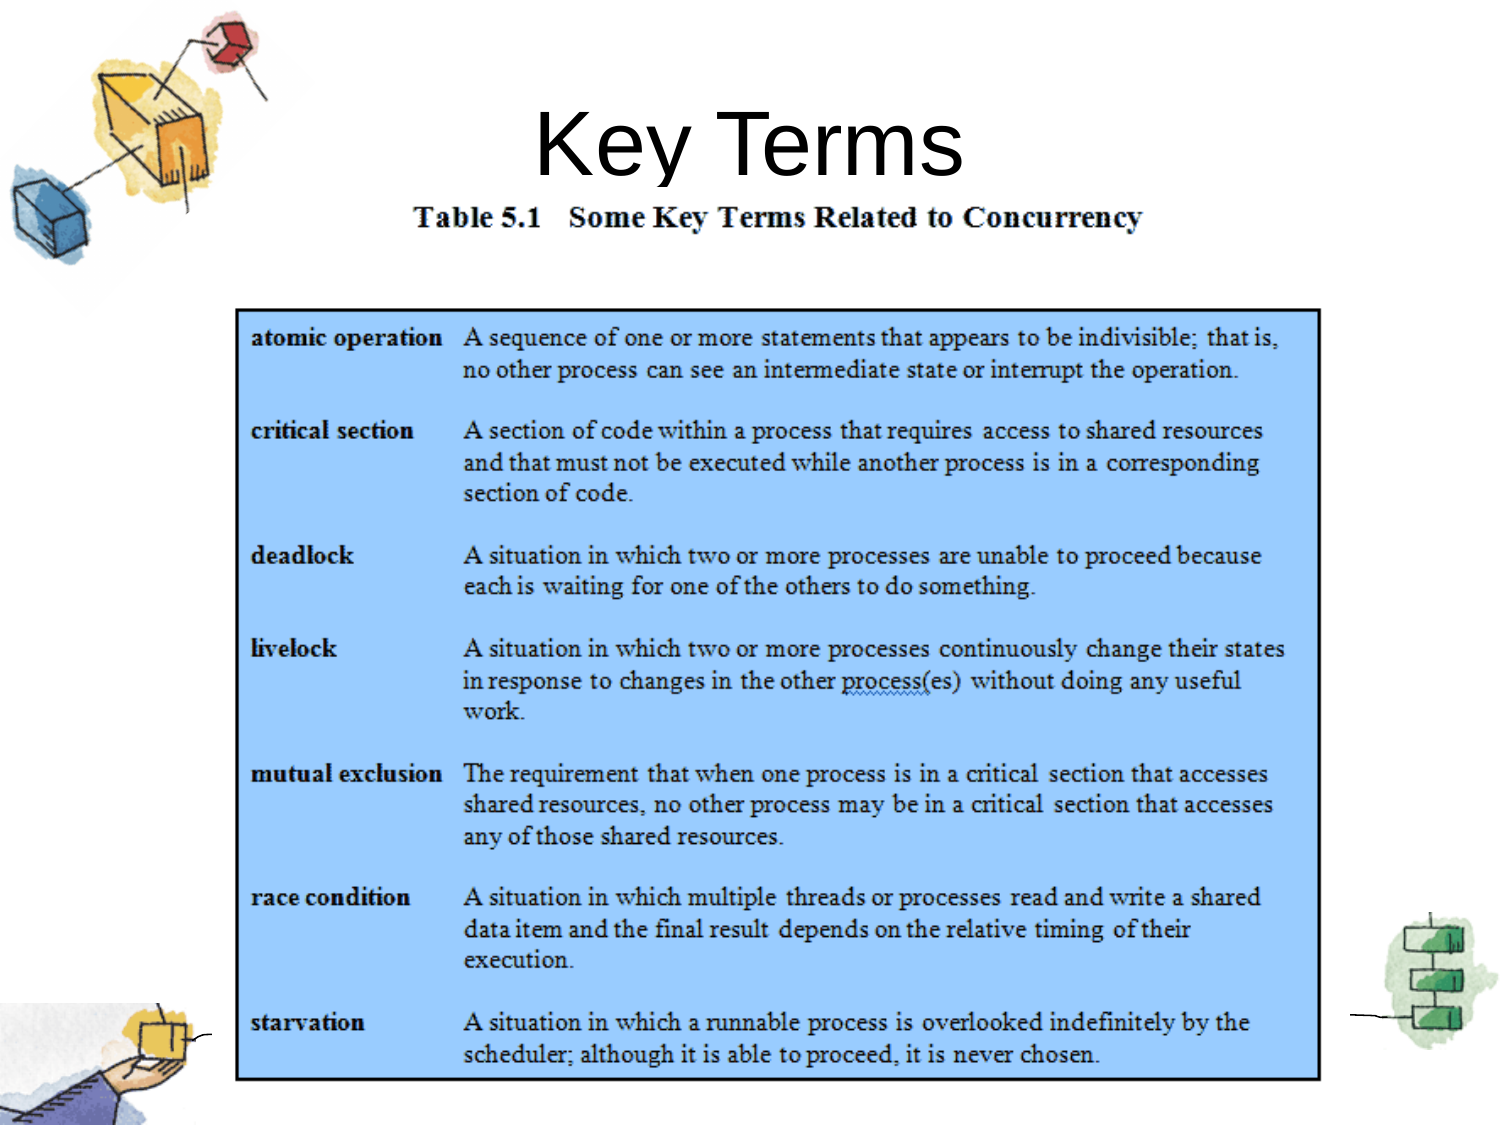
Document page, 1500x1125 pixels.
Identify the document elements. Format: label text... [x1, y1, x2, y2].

picture [0, 85, 167, 316]
picture [114, 0, 274, 44]
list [212, 187, 1350, 1101]
title Key Terms [74, 44, 1426, 233]
picture [1382, 912, 1500, 1050]
picture [0, 1003, 196, 1125]
